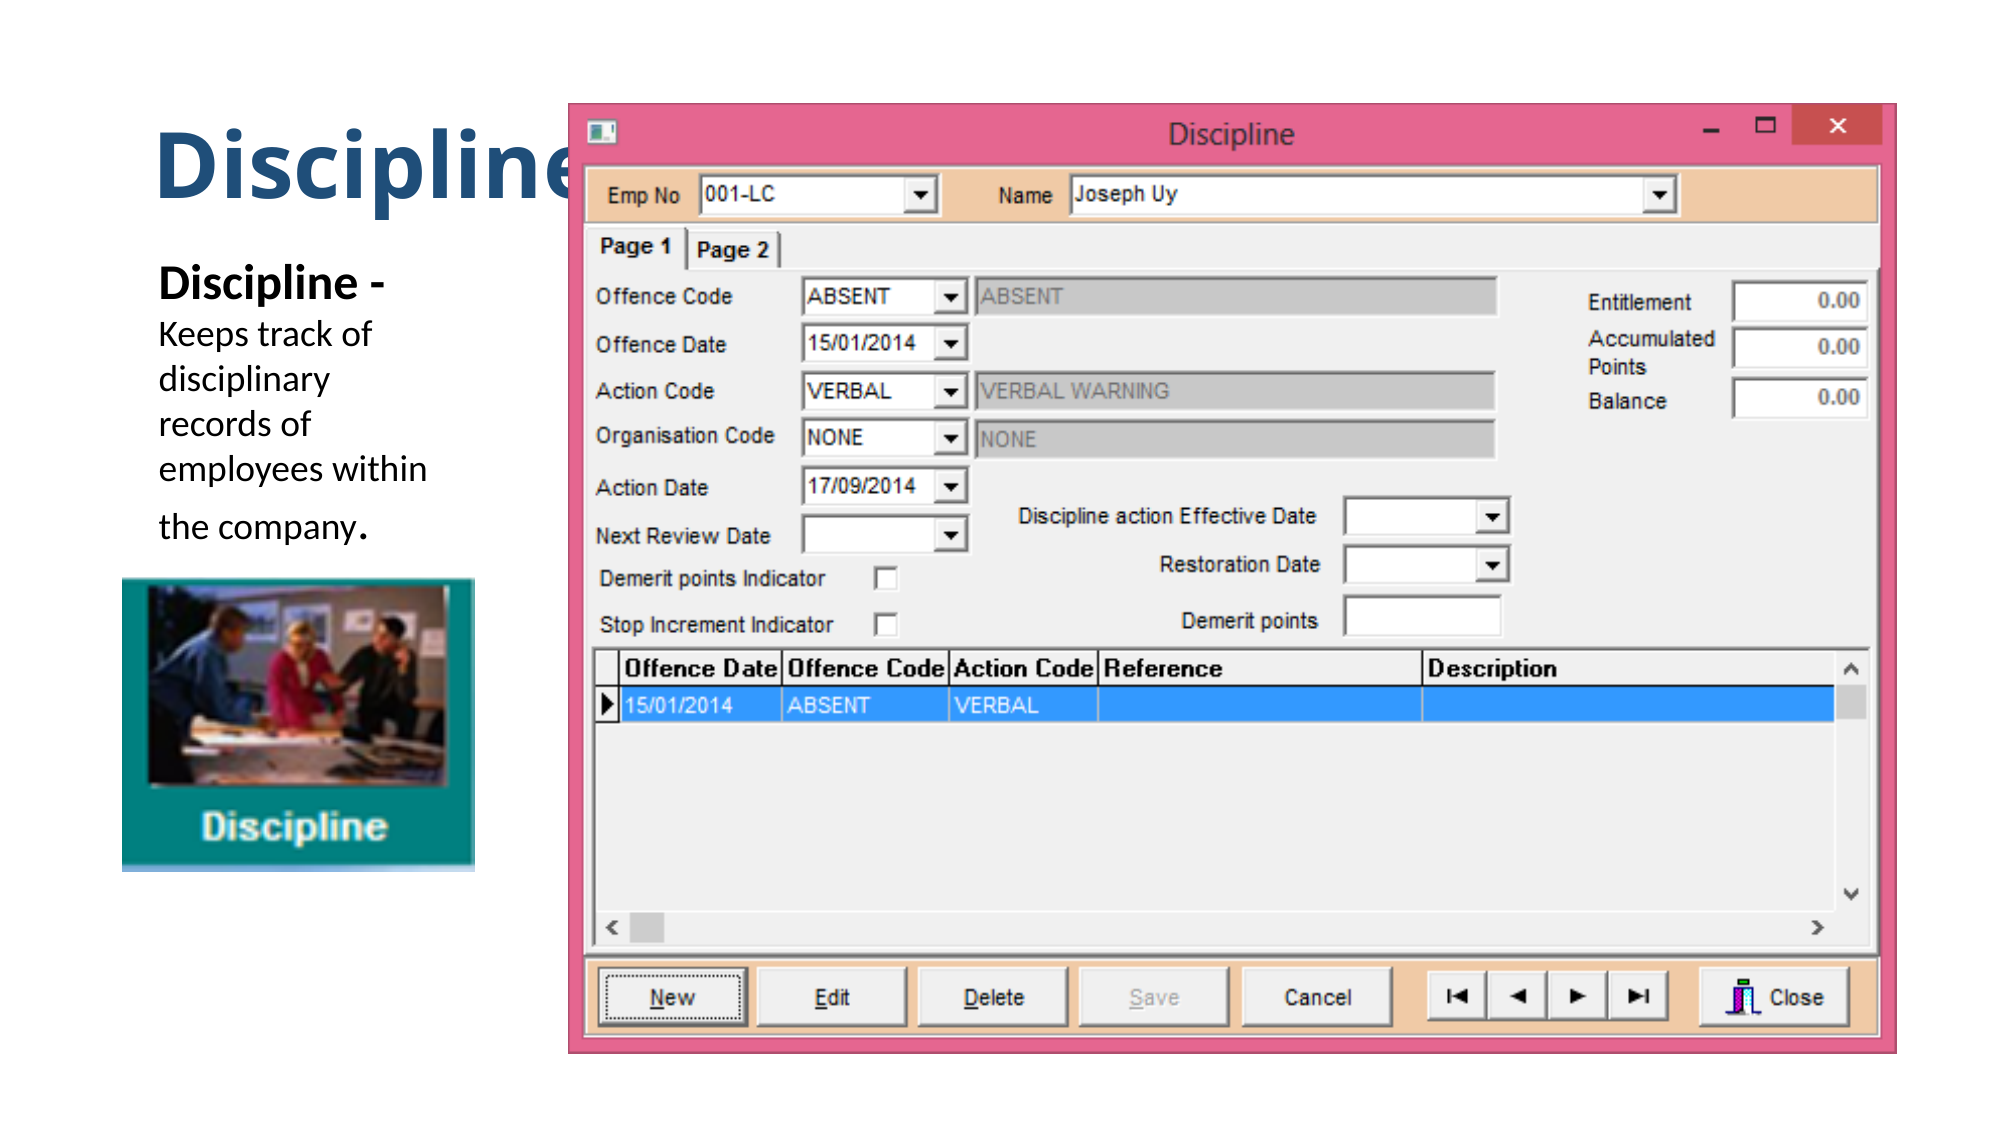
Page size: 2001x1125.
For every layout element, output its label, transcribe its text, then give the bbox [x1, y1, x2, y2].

title Discipline [137, 59, 1863, 278]
text_box Discipline - Keeps track of disciplinary records of employees within the company. [143, 242, 454, 557]
picture [122, 577, 475, 872]
picture [568, 103, 1897, 1054]
